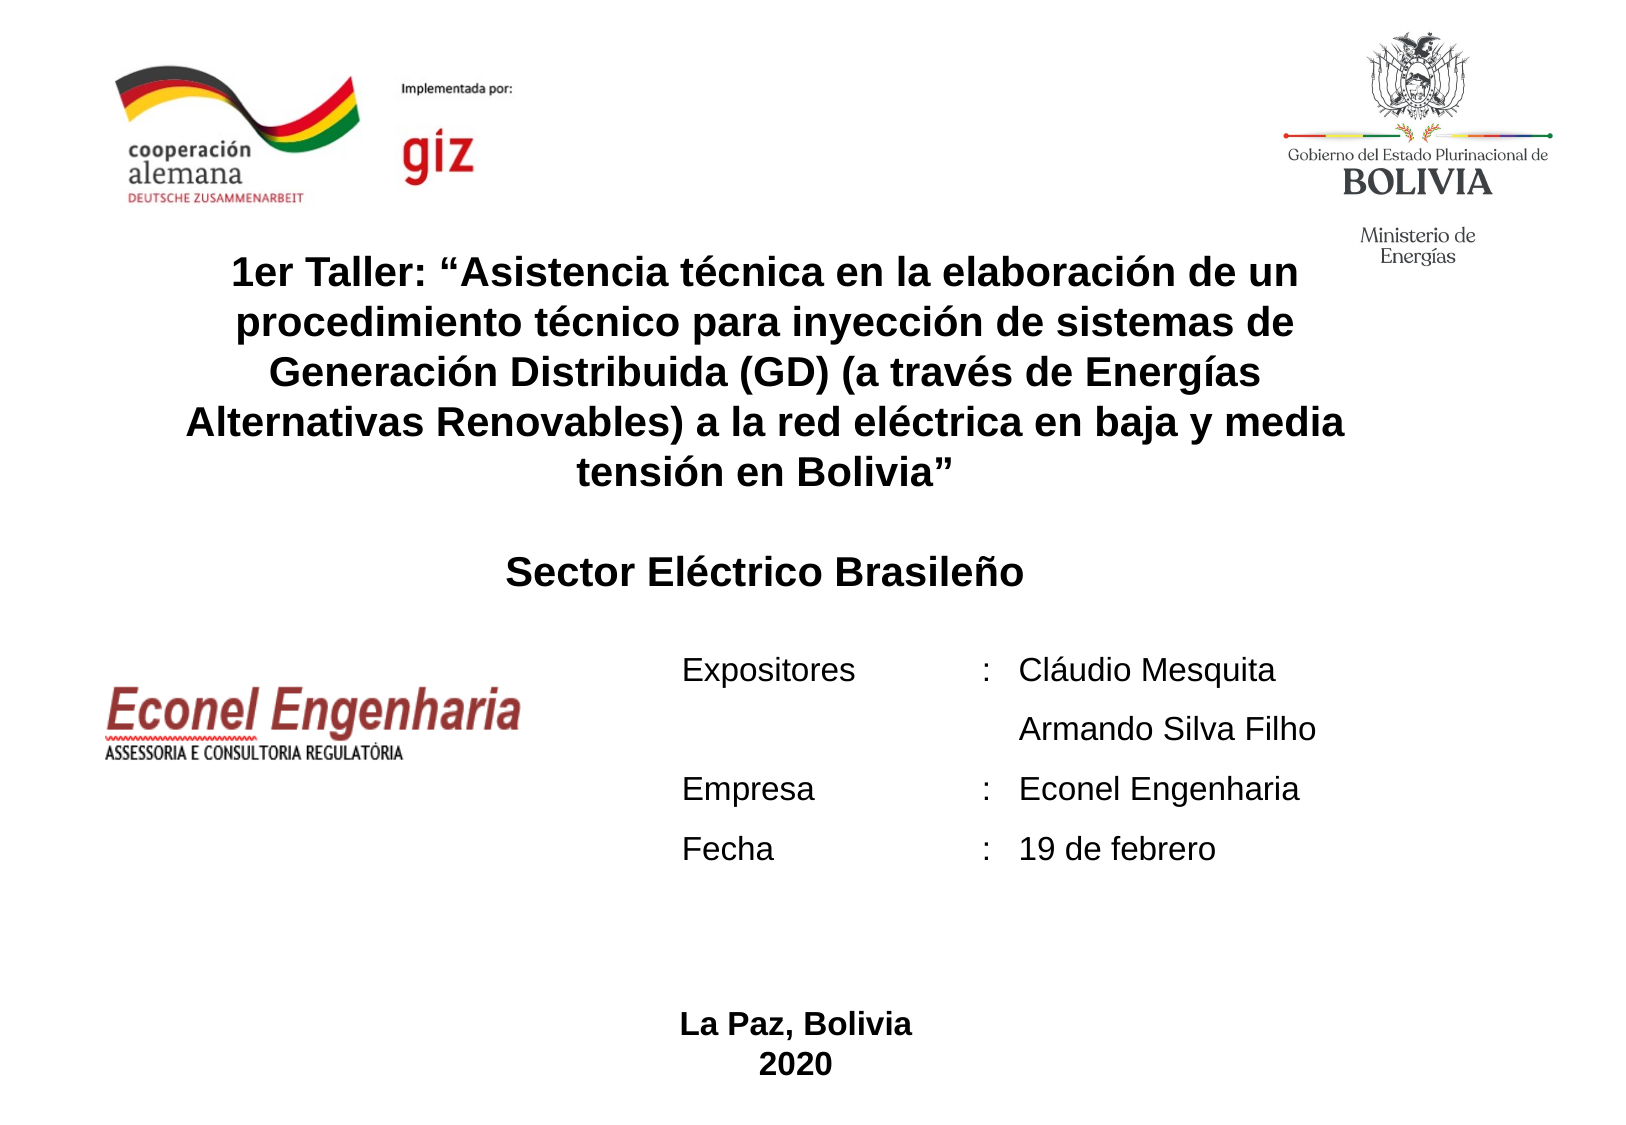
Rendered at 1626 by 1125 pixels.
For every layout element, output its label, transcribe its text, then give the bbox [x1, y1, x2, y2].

text_box Expositores : Cláudio Mesquita Armando Silva Filho Empresa : Econel Engenharia Fecha : 19 de febrero [667, 620, 1447, 875]
text_box 1er Taller: “Asistencia técnica en la elaboración de un procedimiento técnico para inyección de sistemas de Generación Distribuida (GD) (a través de Energías Alternativas Renovables) a la red eléctrica en baja y media tensión en Bolivia” Sector Eléctrico Brasileño [141, 237, 1390, 603]
text_box La Paz, Bolivia 2020 [266, 995, 1325, 1090]
picture [1250, 0, 1585, 296]
picture [88, 662, 537, 779]
picture [88, 27, 538, 239]
